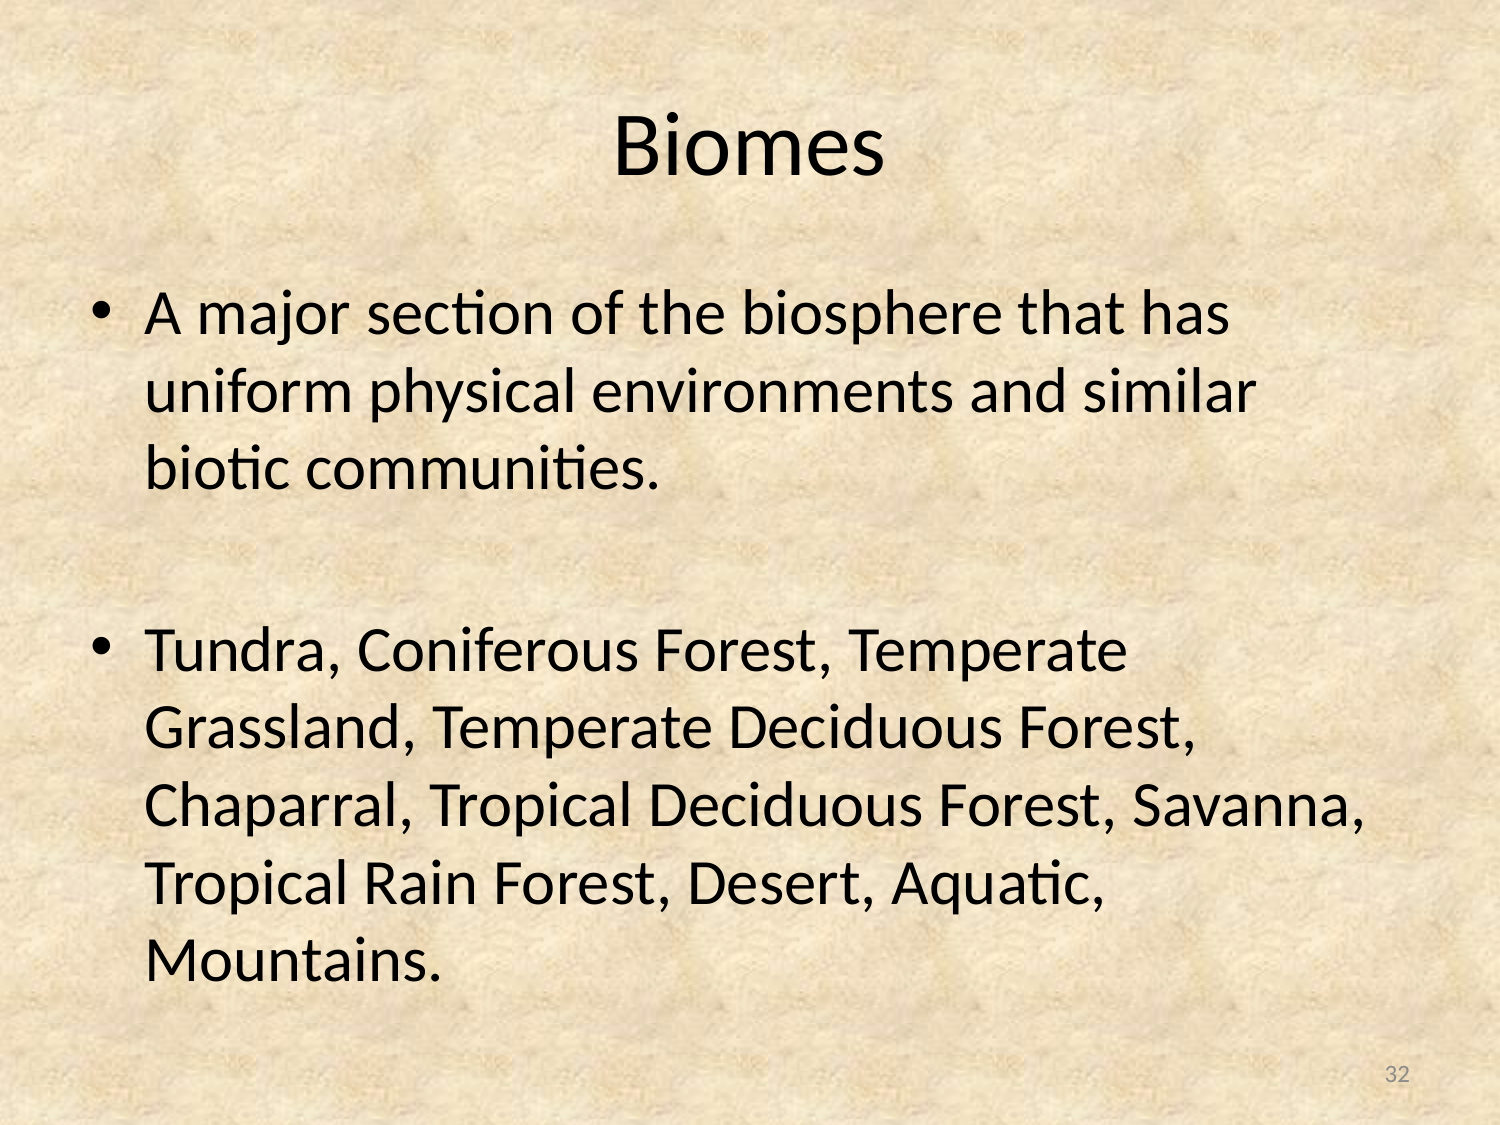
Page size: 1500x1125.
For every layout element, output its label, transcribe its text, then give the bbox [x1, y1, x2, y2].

slide_number 32 [1074, 1042, 1425, 1103]
title Biomes [75, 45, 1425, 233]
list A major section of the biosphere that has uniform physical environments and similar biotic communities. Tundra, Coniferous Forest, Temperate Grassland, Temperate Deciduous Forest, Chaparral, Tropical Deciduous Forest, Savanna, Tropical Rain Forest, Desert, Aquatic, Mountains. [75, 262, 1425, 1005]
